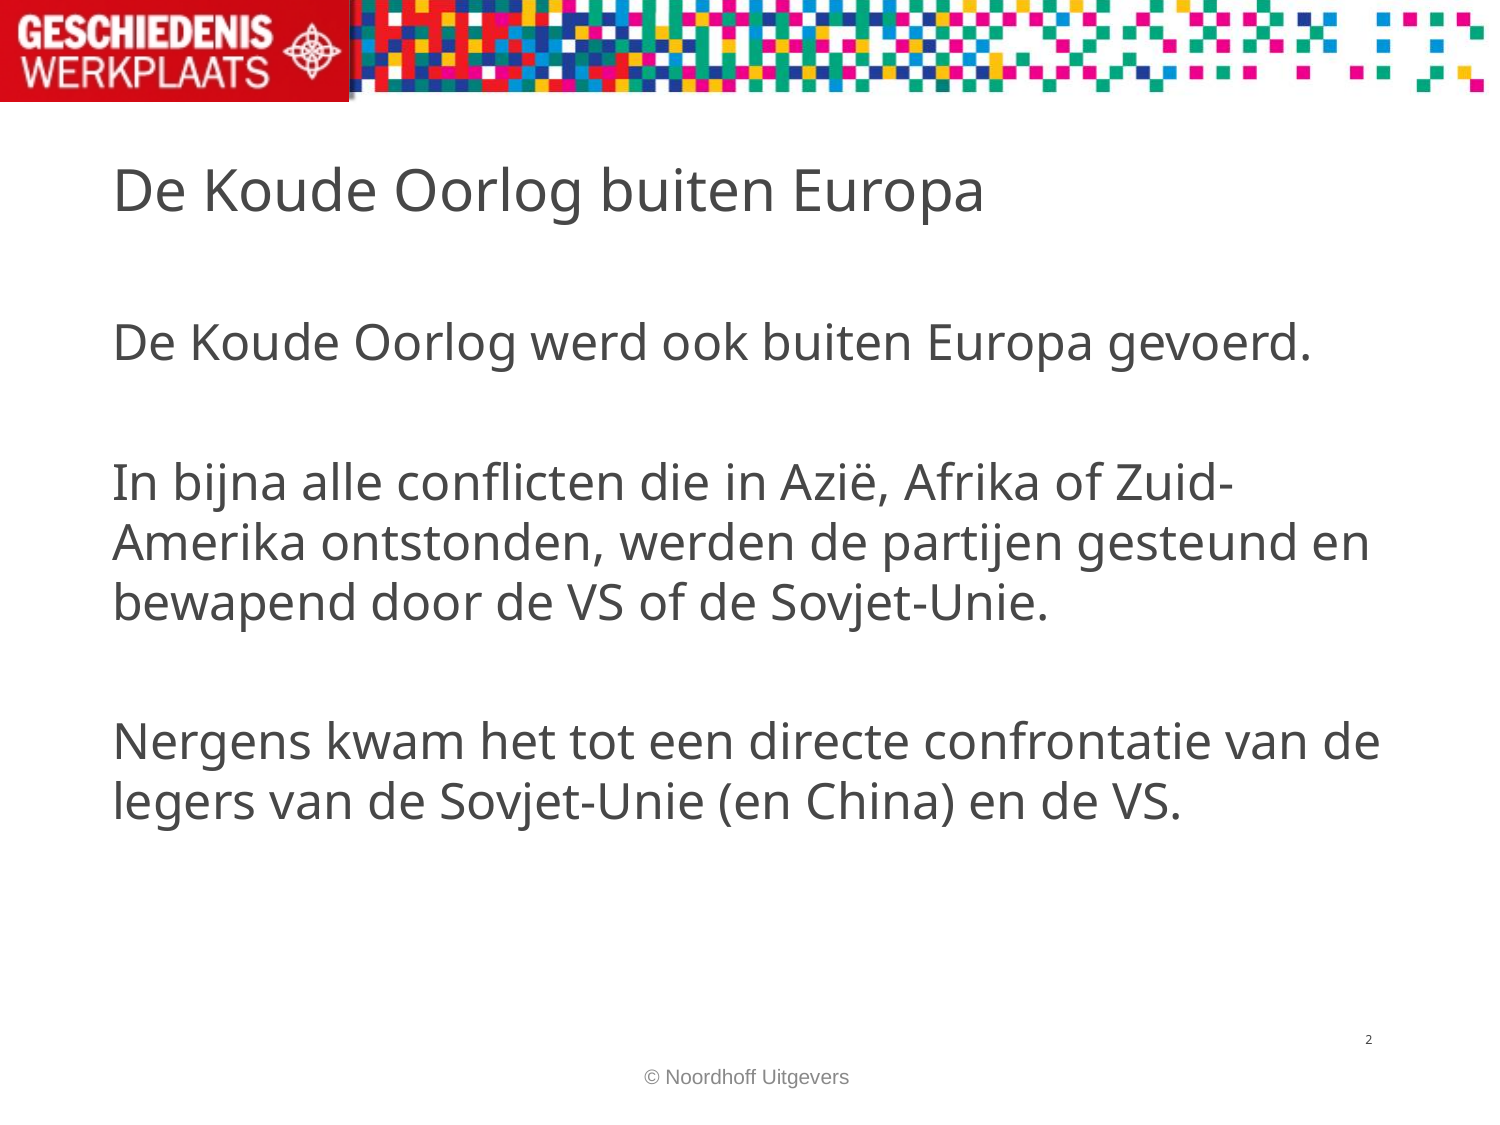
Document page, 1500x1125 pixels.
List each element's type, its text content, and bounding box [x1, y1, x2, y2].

list De Koude Oorlog werd ook buiten Europa gevoerd. In bijna alle conflicten die in Azië, Afrika of Zuid-Amerika ontstonden, werden de partijen gesteund en bewapend door de VS of de Sovjet-Unie. Nergens kwam het tot een directe confrontatie van de legers van de Sovjet-Unie (en China) en de VS. [112, 302, 1409, 1024]
picture [0, 0, 1500, 1125]
slide_number 2 [1325, 1025, 1388, 1063]
title De Koude Oorlog buiten Europa [112, 145, 1401, 256]
text_box © Noordhoff Uitgevers [512, 1045, 988, 1106]
